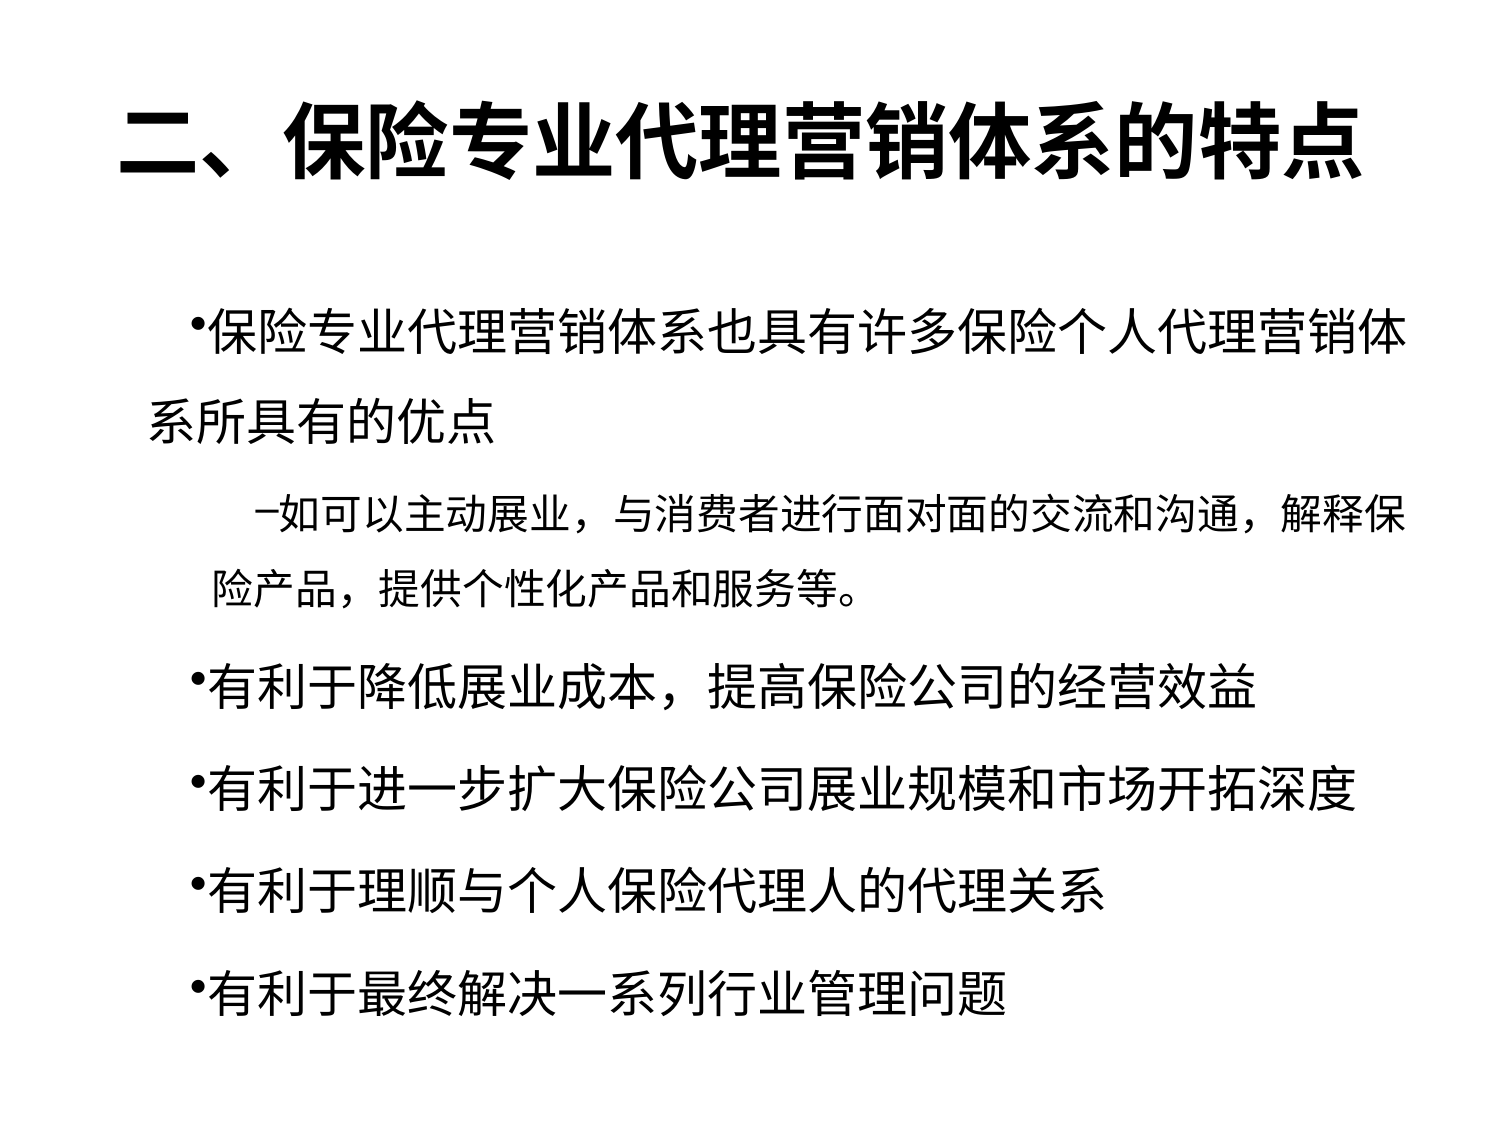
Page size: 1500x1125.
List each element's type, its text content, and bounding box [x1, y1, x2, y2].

list 保险专业代理营销体系也具有许多保险个人代理营销体系所具有的优点 如可以主动展业，与消费者进行面对面的交流和沟通，解释保险产品，提供个性化产品和服务等。 有利于降低展业成本，提高保险公司的经营效益 有利于进一步扩大保险公司展业规模和市场开拓深度 有利于理顺与个人保险代理人的代理关系 有利于最终解决一系列行业管理问题 [75, 262, 1425, 1005]
title 二、保险专业代理营销体系的特点 [75, 45, 1425, 233]
